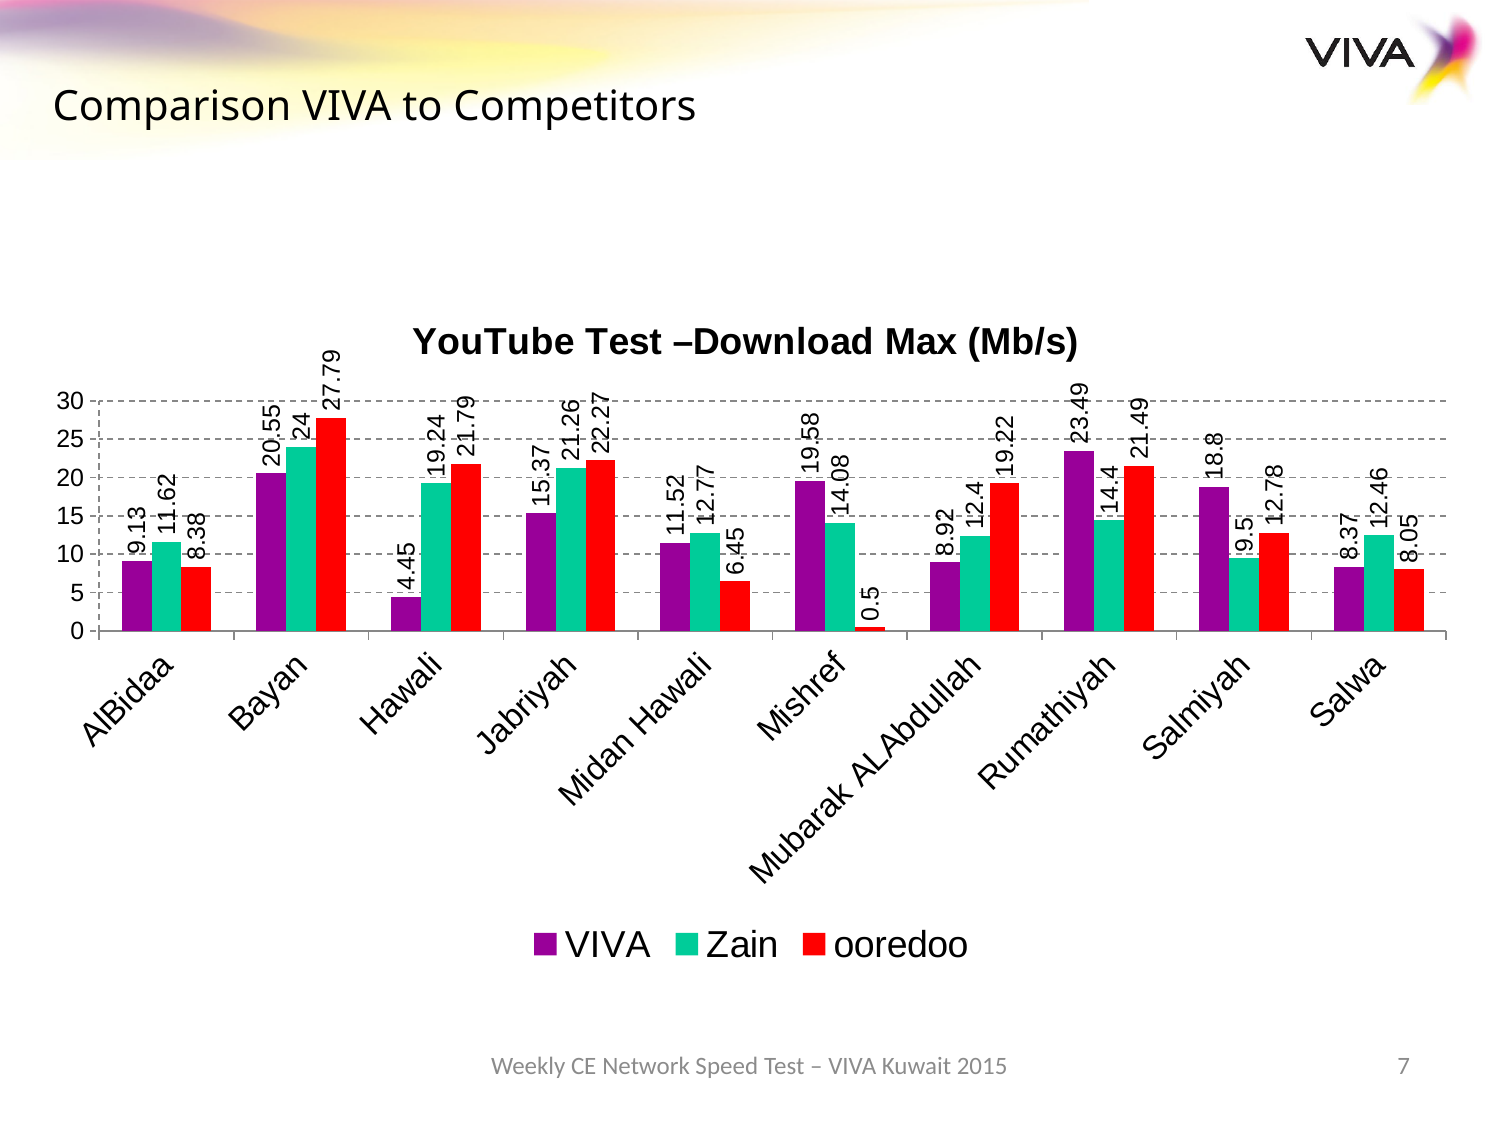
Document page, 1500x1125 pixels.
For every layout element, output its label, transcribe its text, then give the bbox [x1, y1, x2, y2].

text_box 7 [1074, 1042, 1425, 1103]
picture [1300, 12, 1485, 105]
text_box Comparison VIVA to Competitors [37, 24, 1278, 184]
chart [27, 287, 1476, 974]
text_box Weekly CE Network Speed Test – VIVA Kuwait 2015 [205, 1042, 1074, 1103]
picture [0, 0, 1089, 160]
